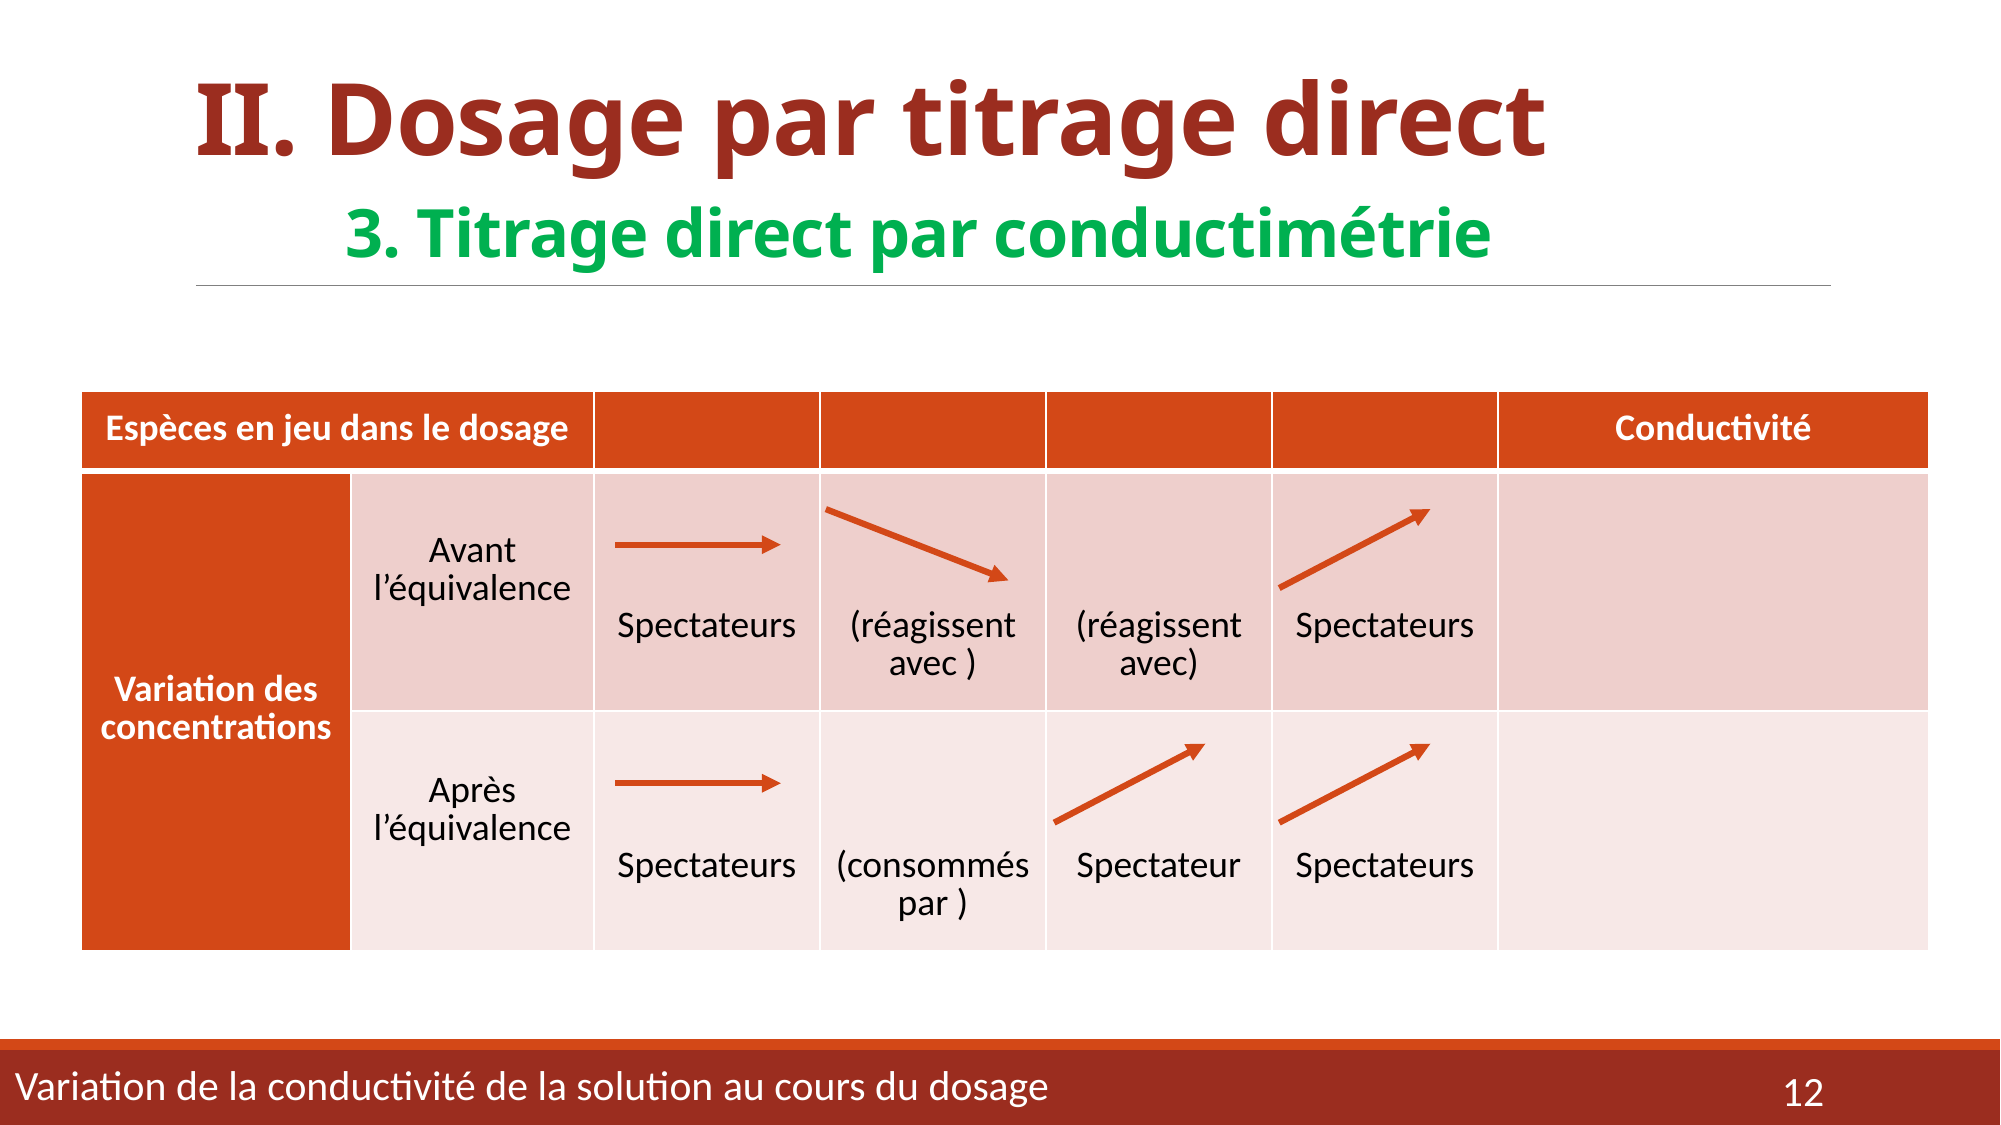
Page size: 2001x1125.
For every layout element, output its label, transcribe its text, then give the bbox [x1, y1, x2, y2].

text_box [1053, 743, 1206, 824]
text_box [825, 508, 1009, 581]
text_box Variation de la conductivité de la solution au cours du dosage [0, 1056, 2000, 1125]
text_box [1278, 743, 1431, 824]
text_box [1278, 508, 1431, 589]
title II. Dosage par titrage direct 3. Titrage direct par conductimétrie [180, 47, 1830, 285]
